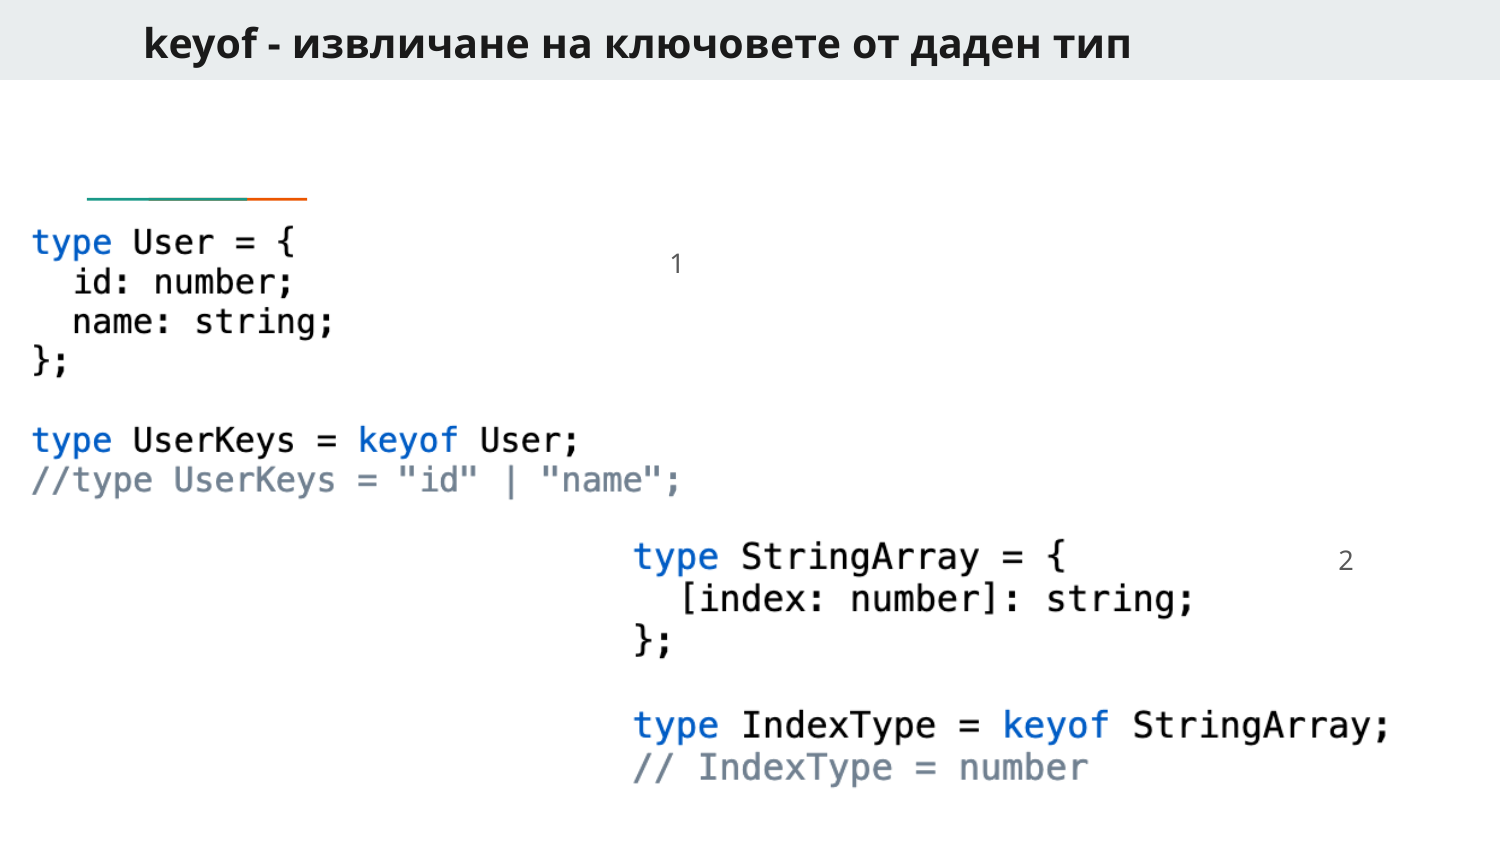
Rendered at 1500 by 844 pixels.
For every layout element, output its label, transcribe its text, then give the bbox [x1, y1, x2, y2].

title keyof - извличане на ключовете от даден тип [128, 0, 1387, 88]
picture [14, 211, 1487, 823]
